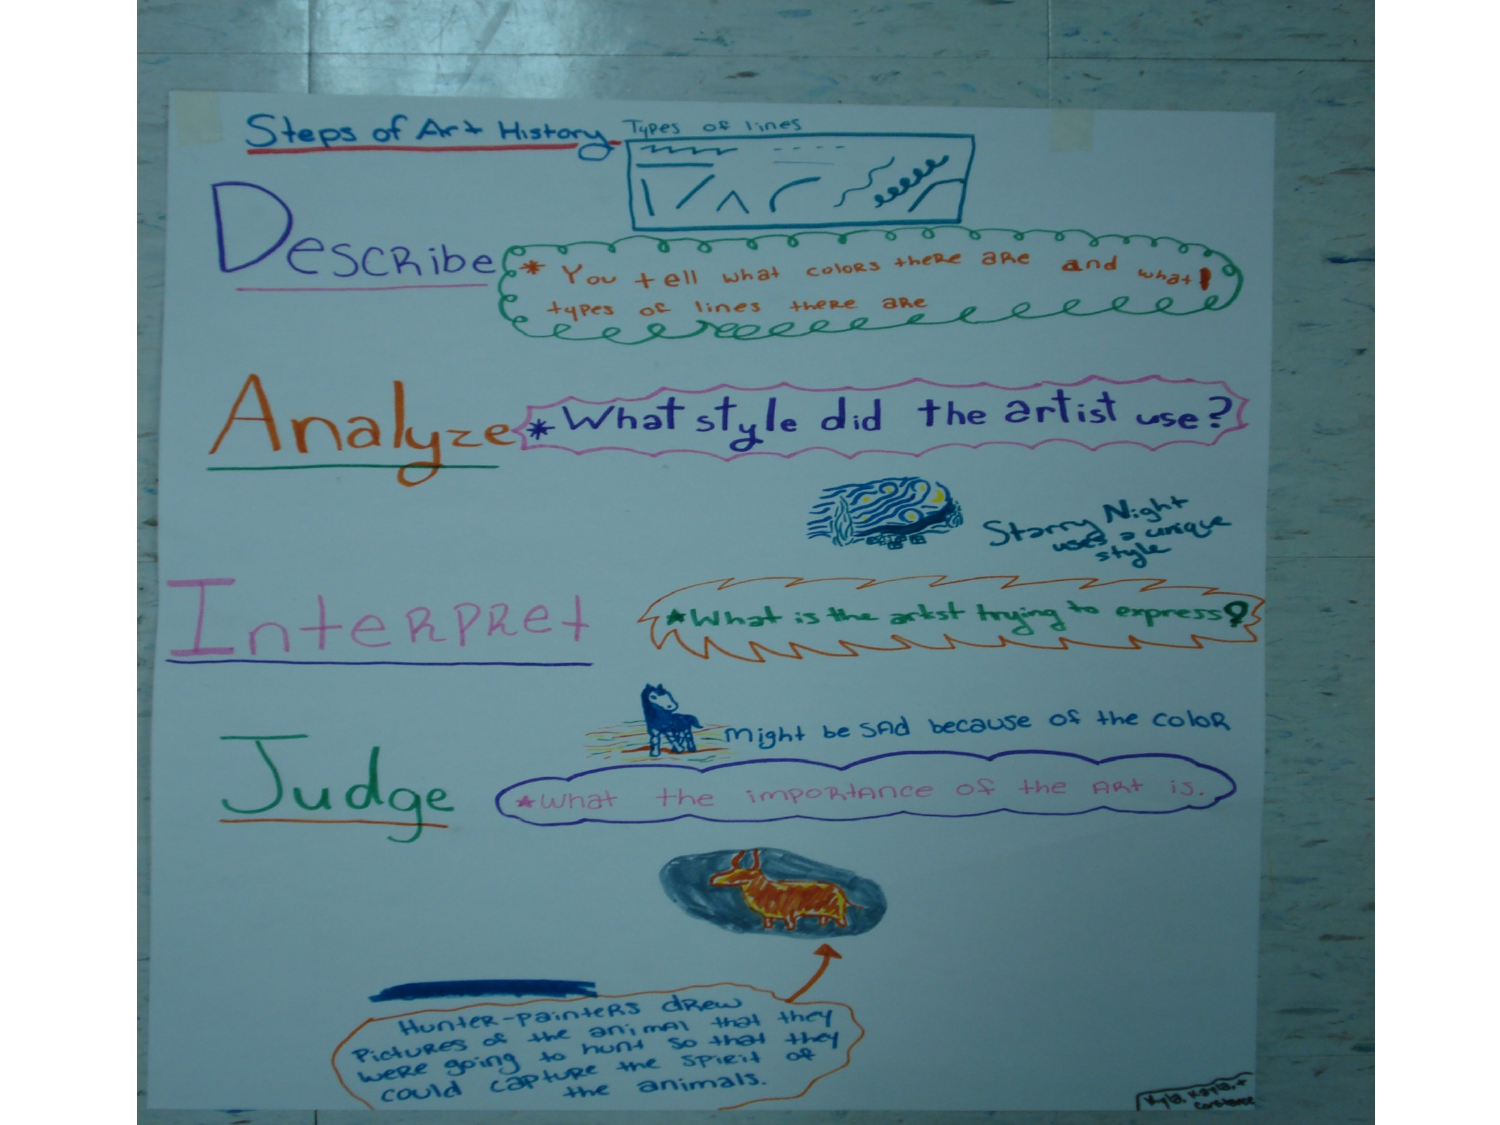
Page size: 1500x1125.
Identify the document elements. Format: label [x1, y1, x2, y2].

picture [137, 0, 1376, 1125]
